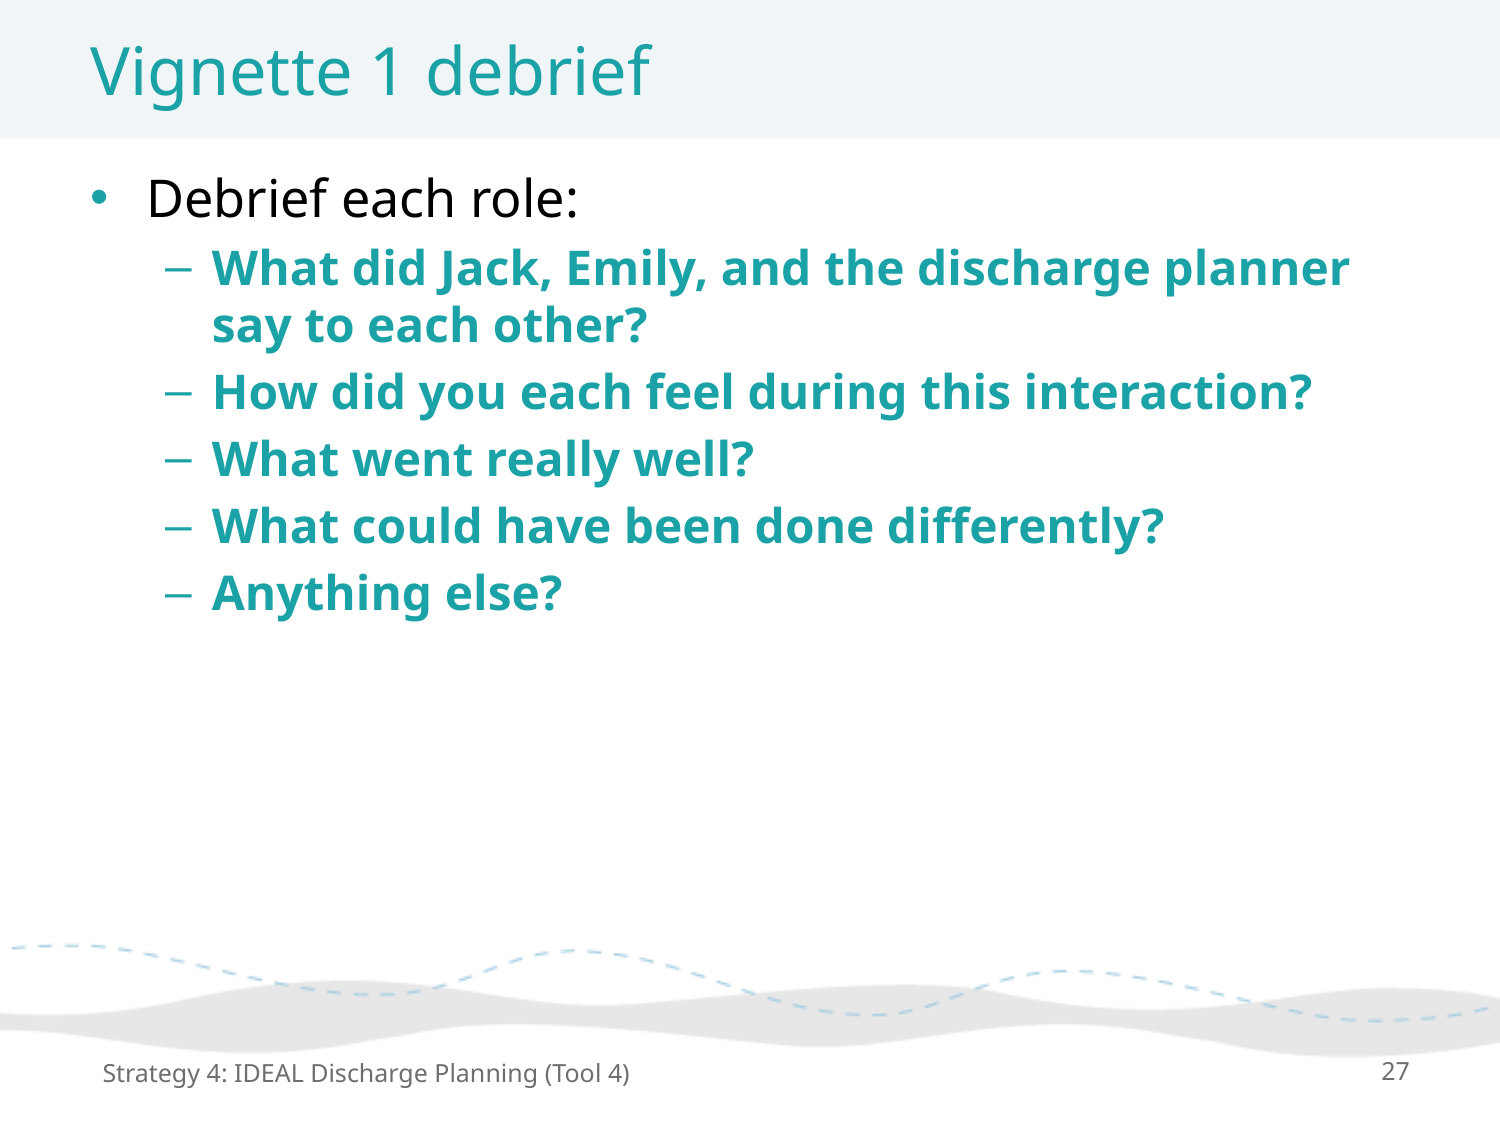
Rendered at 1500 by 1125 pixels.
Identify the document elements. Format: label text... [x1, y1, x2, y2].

picture [0, 0, 1500, 1125]
footer Strategy 4: IDEAL Discharge Planning (Tool 4) [87, 1042, 763, 1103]
list Debrief each role: What did Jack, Emily, and the discharge planner say to each other? How did you each feel during this interaction? What went really well? What could have been done differently? Anything else? [75, 157, 1425, 900]
title Vignette 1 debrief [75, 0, 1425, 138]
slide_number 27 [1074, 1042, 1425, 1103]
